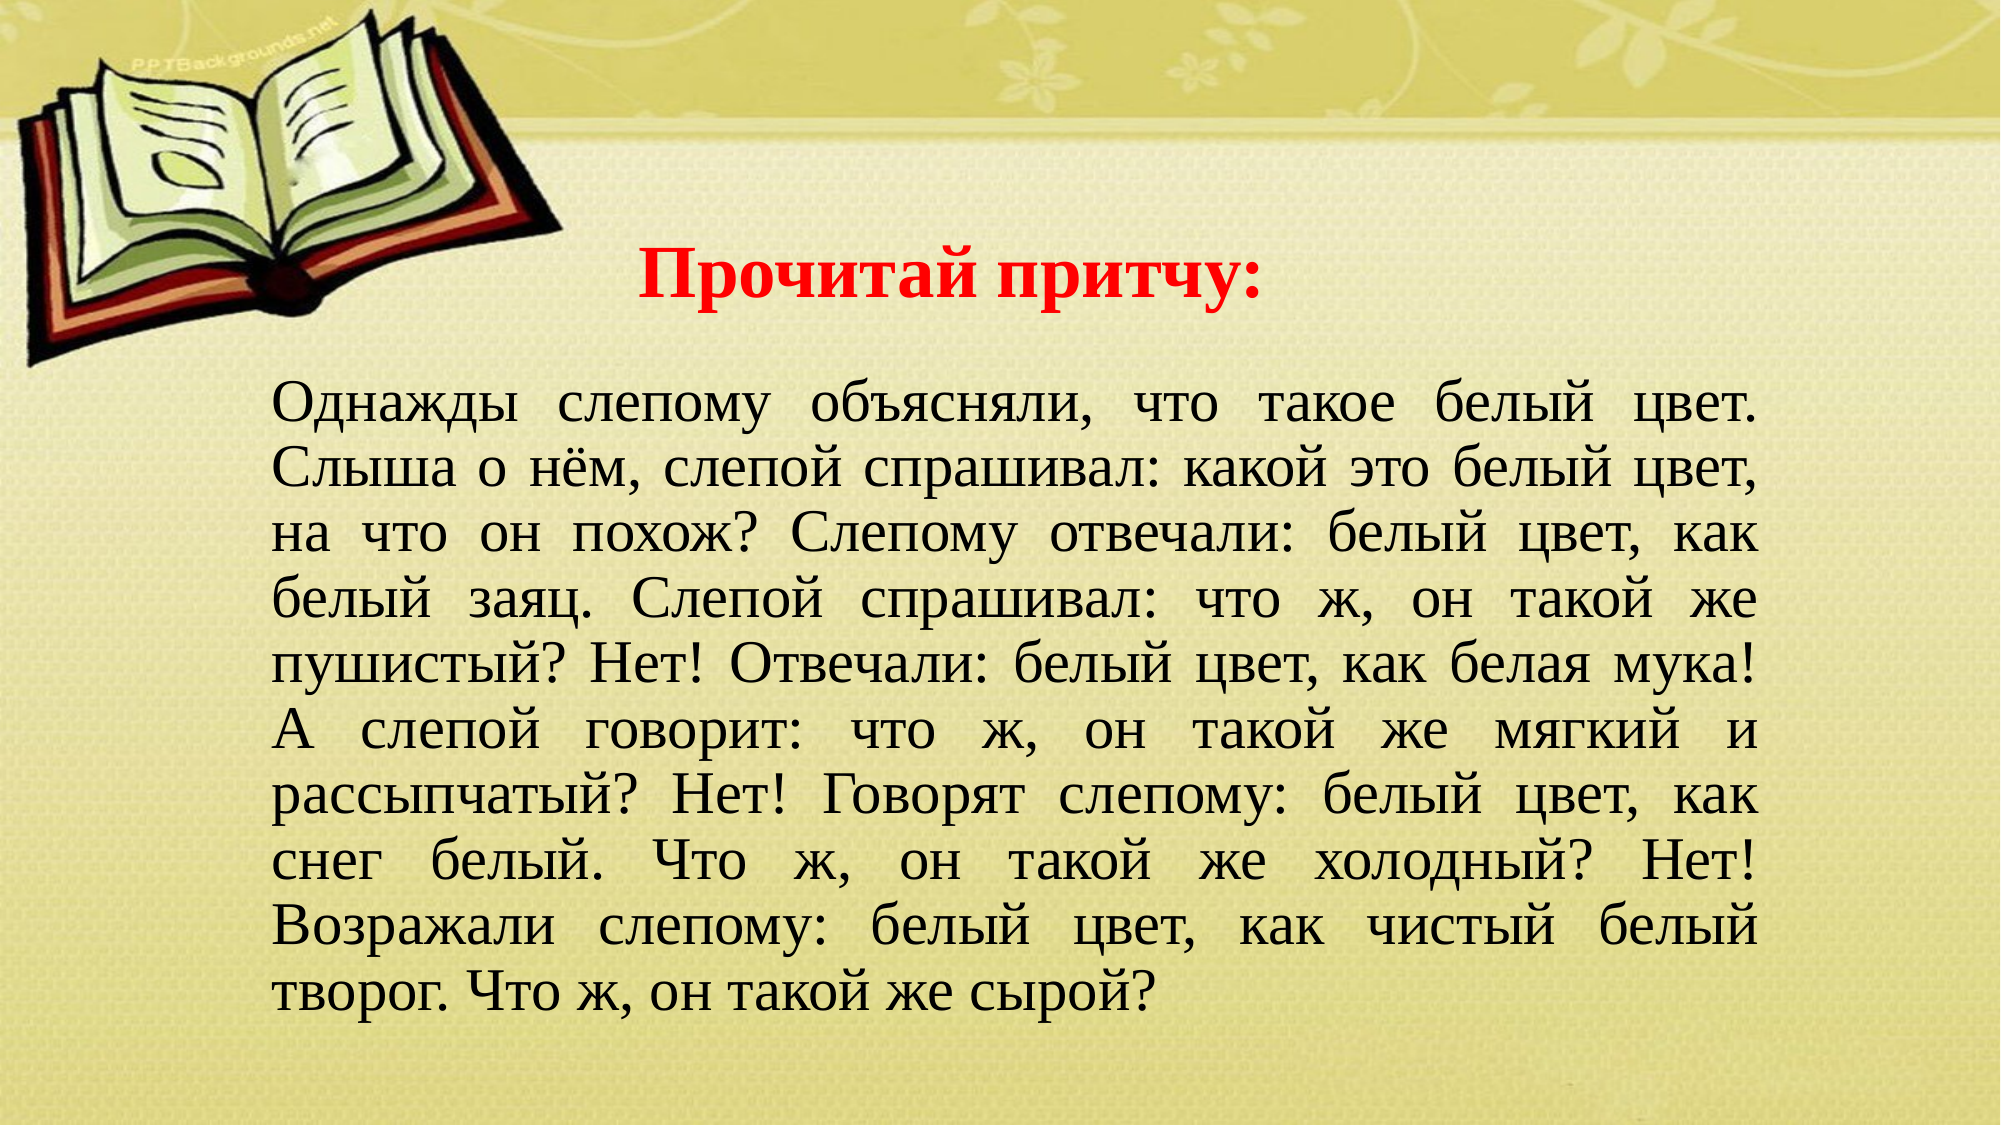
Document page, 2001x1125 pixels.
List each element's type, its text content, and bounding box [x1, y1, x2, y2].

picture [0, 0, 2001, 1125]
text_box Однажды слепому объясняли, что такое белый цвет. Слыша о нём, слепой спрашивал: какой это белый цвет, на что он похож? Слепому отвечали: белый цвет, как белый заяц. Слепой спрашивал: что ж, он такой же пушистый? Нет! Отвечали: белый цвет, как белая мука! А слепой говорит: что ж, он такой же мягкий и рассыпчатый? Нет! Говорят слепому: белый цвет, как снег белый. Что ж, он такой же холодный? Нет! Возражали слепому: белый цвет, как чистый белый творог. Что ж, он такой же сырой? [257, 361, 1775, 1044]
title Прочитай притчу: [90, 211, 1816, 386]
